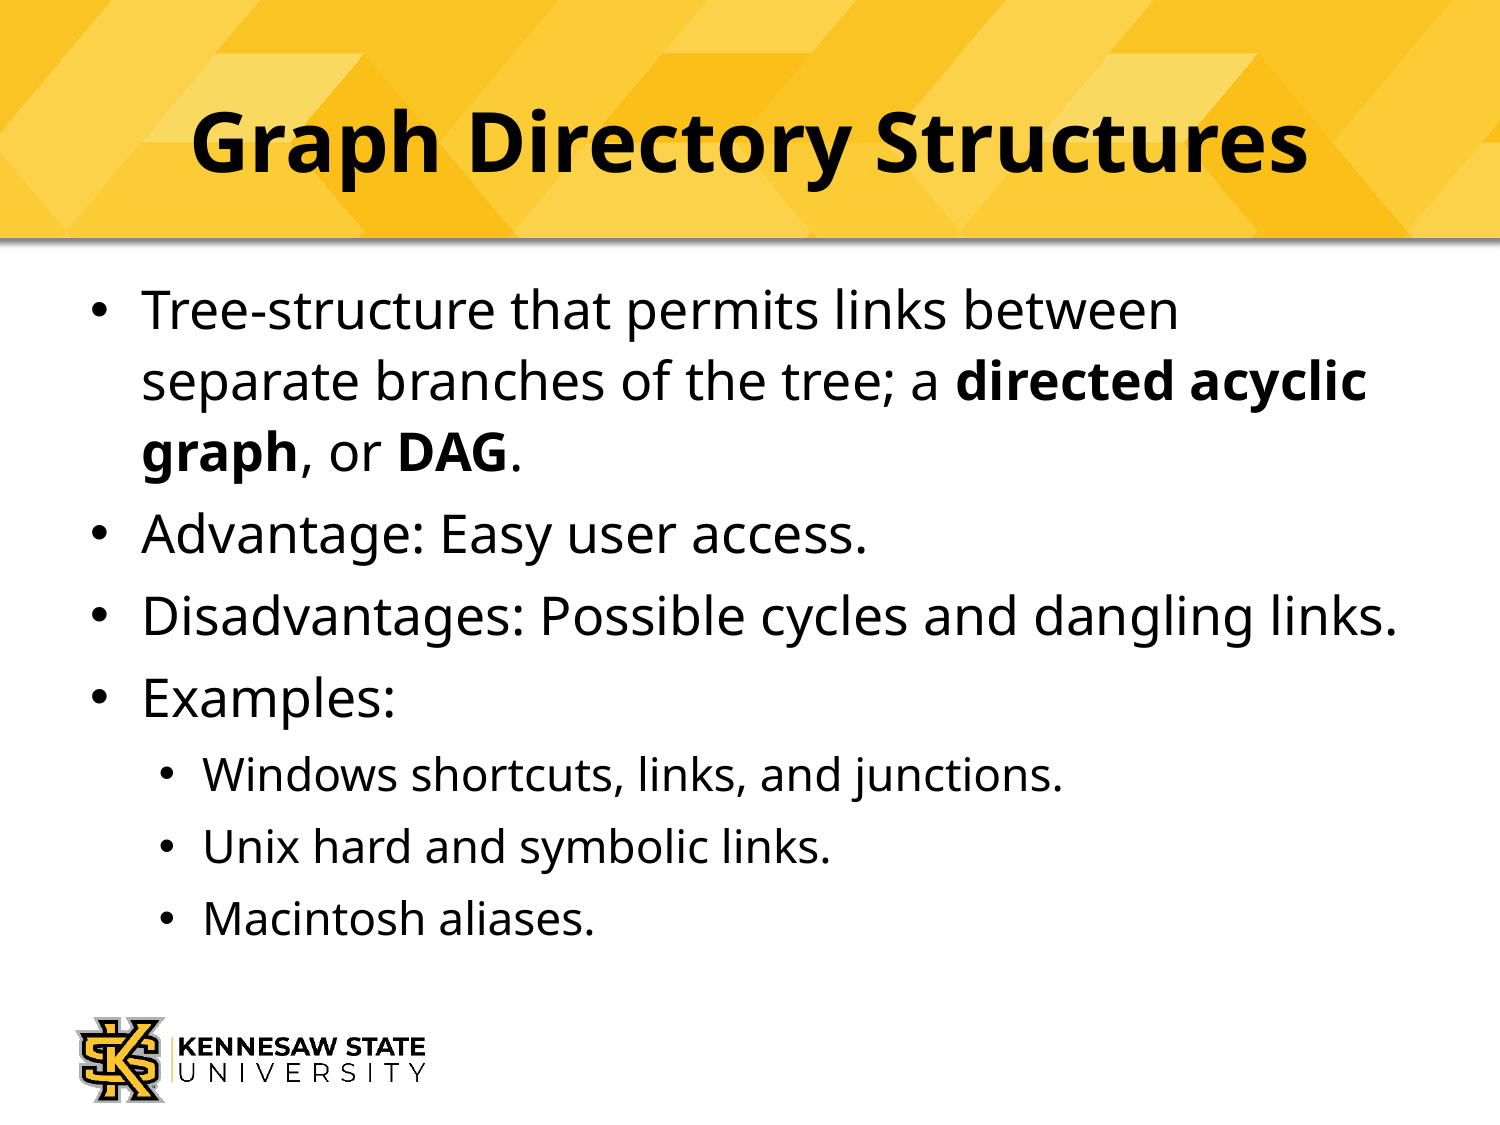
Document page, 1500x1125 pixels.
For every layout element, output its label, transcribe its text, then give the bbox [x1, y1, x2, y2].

title Graph Directory Structures [75, 45, 1425, 233]
list Tree-structure that permits links between separate branches of the tree; a directed acyclic graph, or DAG. Advantage: Easy user access. Disadvantages: Possible cycles and dangling links. Examples: Windows shortcuts, links, and junctions. Unix hard and symbolic links. Macintosh aliases. [75, 262, 1425, 1005]
picture [75, 1017, 425, 1103]
picture [0, 0, 1500, 251]
